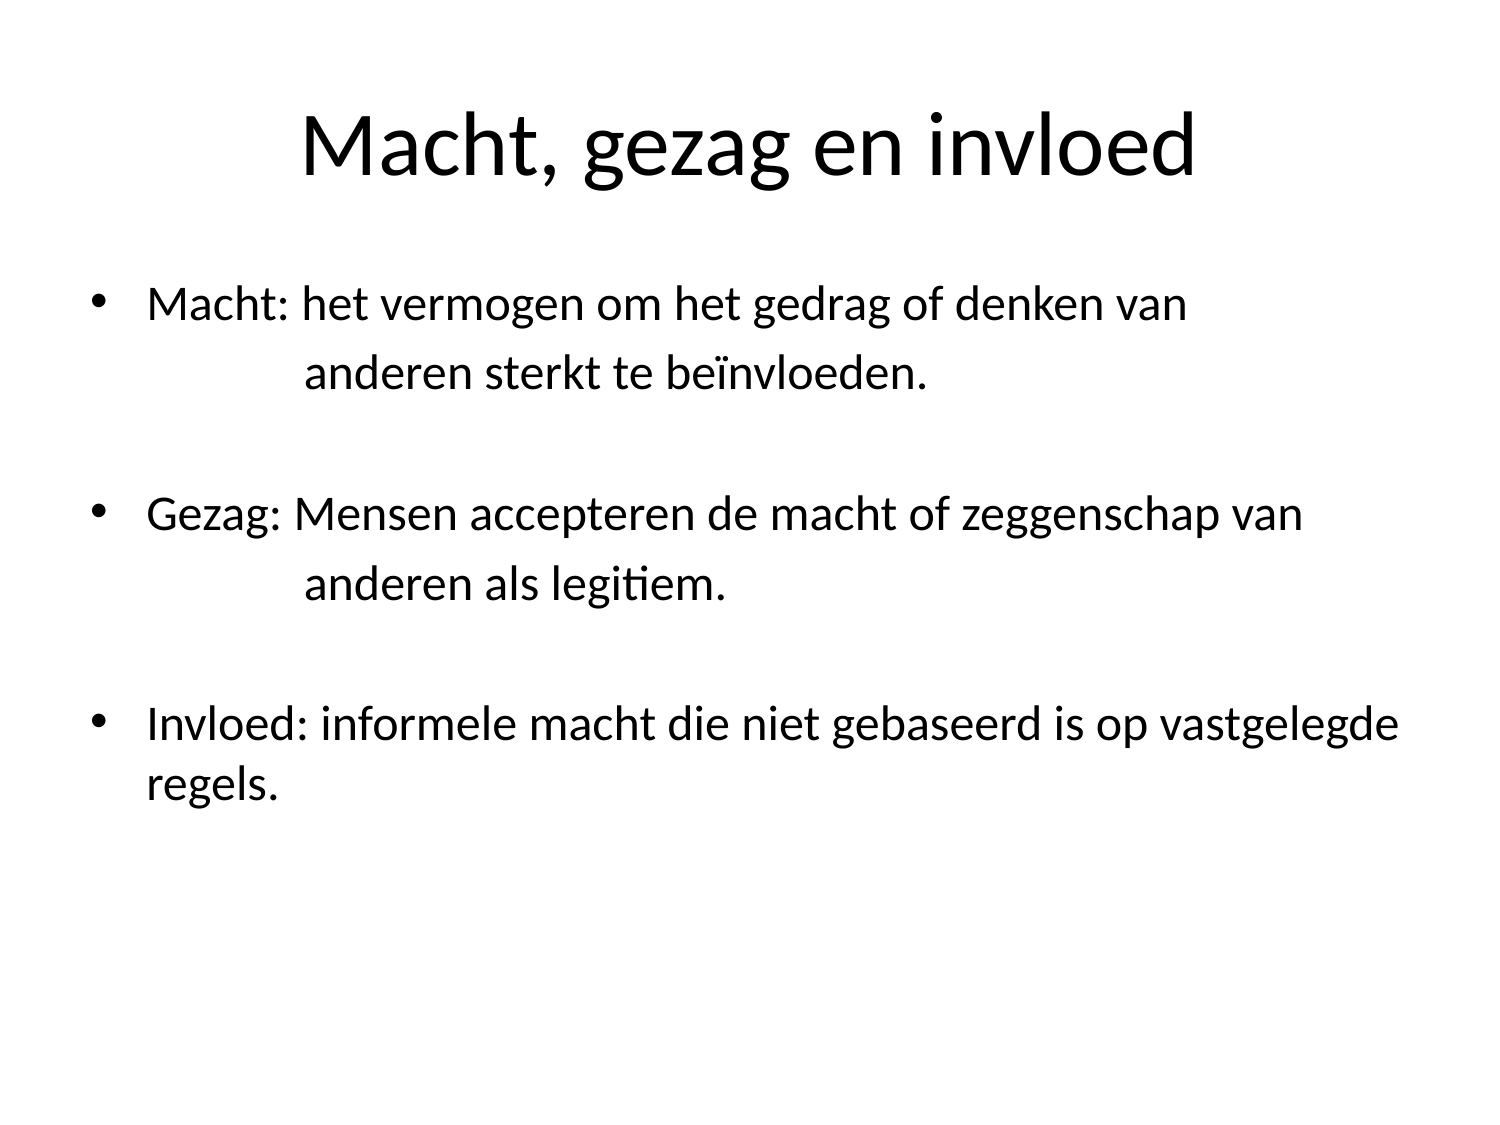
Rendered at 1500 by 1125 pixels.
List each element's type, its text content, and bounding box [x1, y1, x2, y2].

list Macht: het vermogen om het gedrag of denken van anderen sterkt te beïnvloeden. Gezag: Mensen accepteren de macht of zeggenschap van anderen als legitiem. Invloed: informele macht die niet gebaseerd is op vastgelegde regels. [75, 262, 1425, 1005]
title Macht, gezag en invloed [75, 45, 1425, 233]
